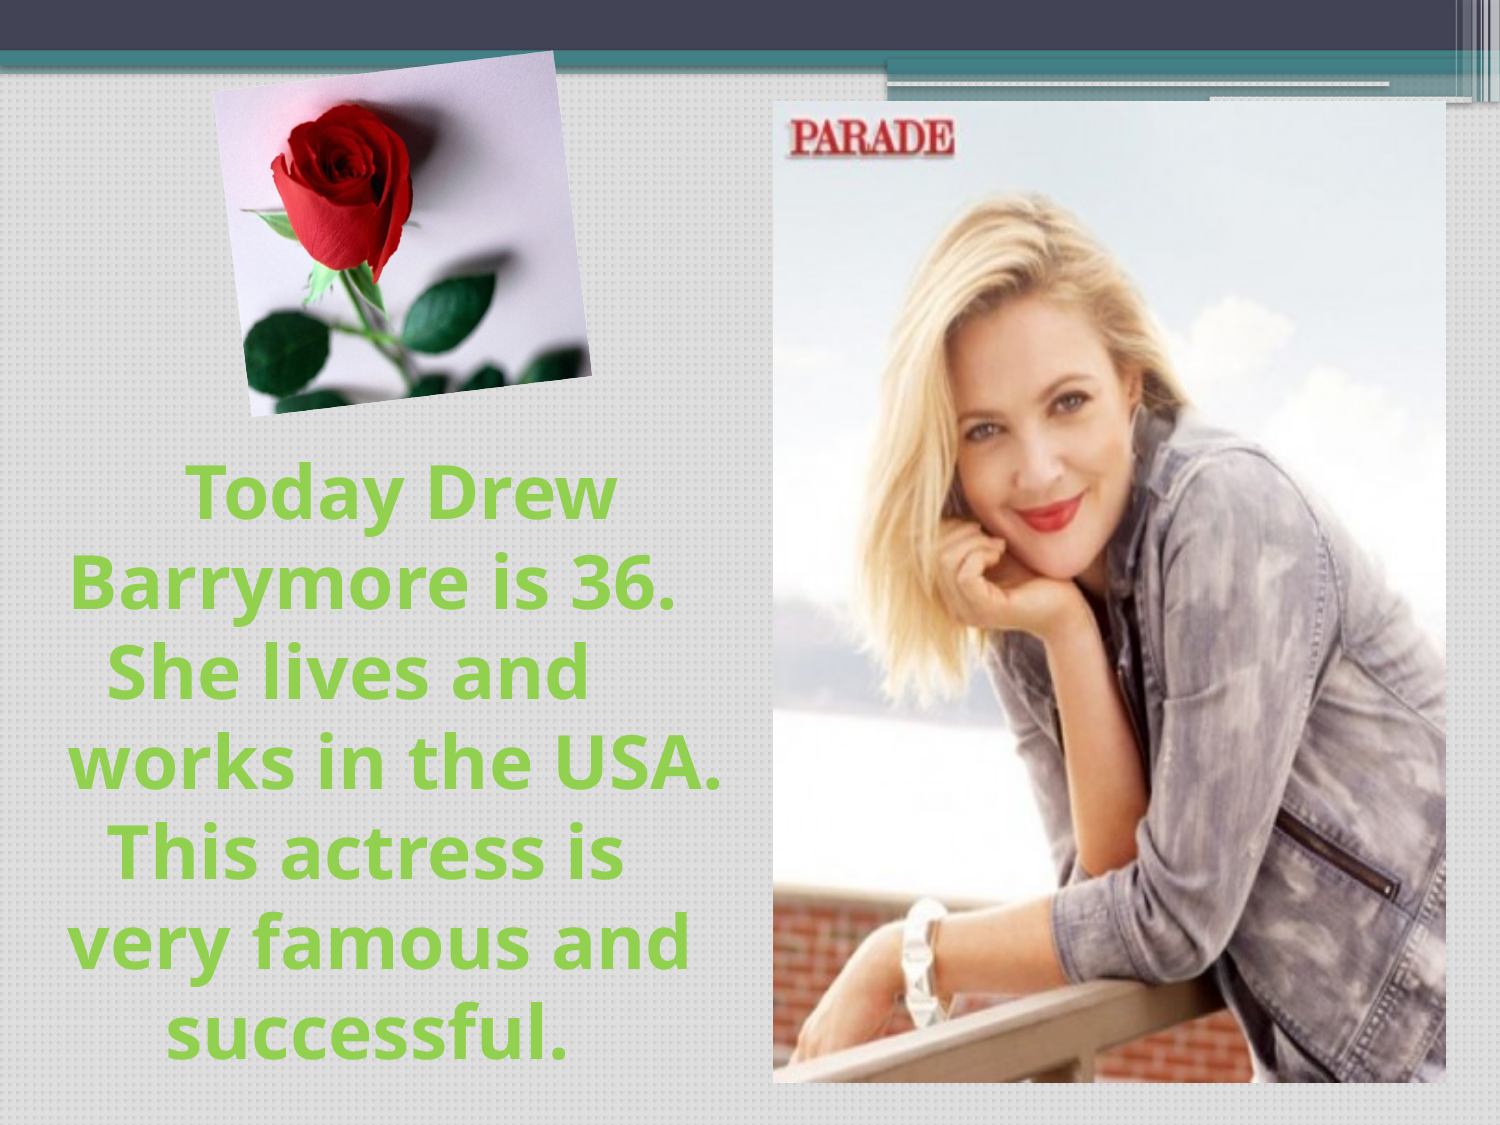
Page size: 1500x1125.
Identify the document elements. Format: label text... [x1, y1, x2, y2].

title Today Drew Barrymore is 36. She lives and works in the USA. This actress is very famous and successful. [53, 101, 772, 1083]
picture [773, 101, 1446, 1083]
picture [213, 51, 592, 417]
